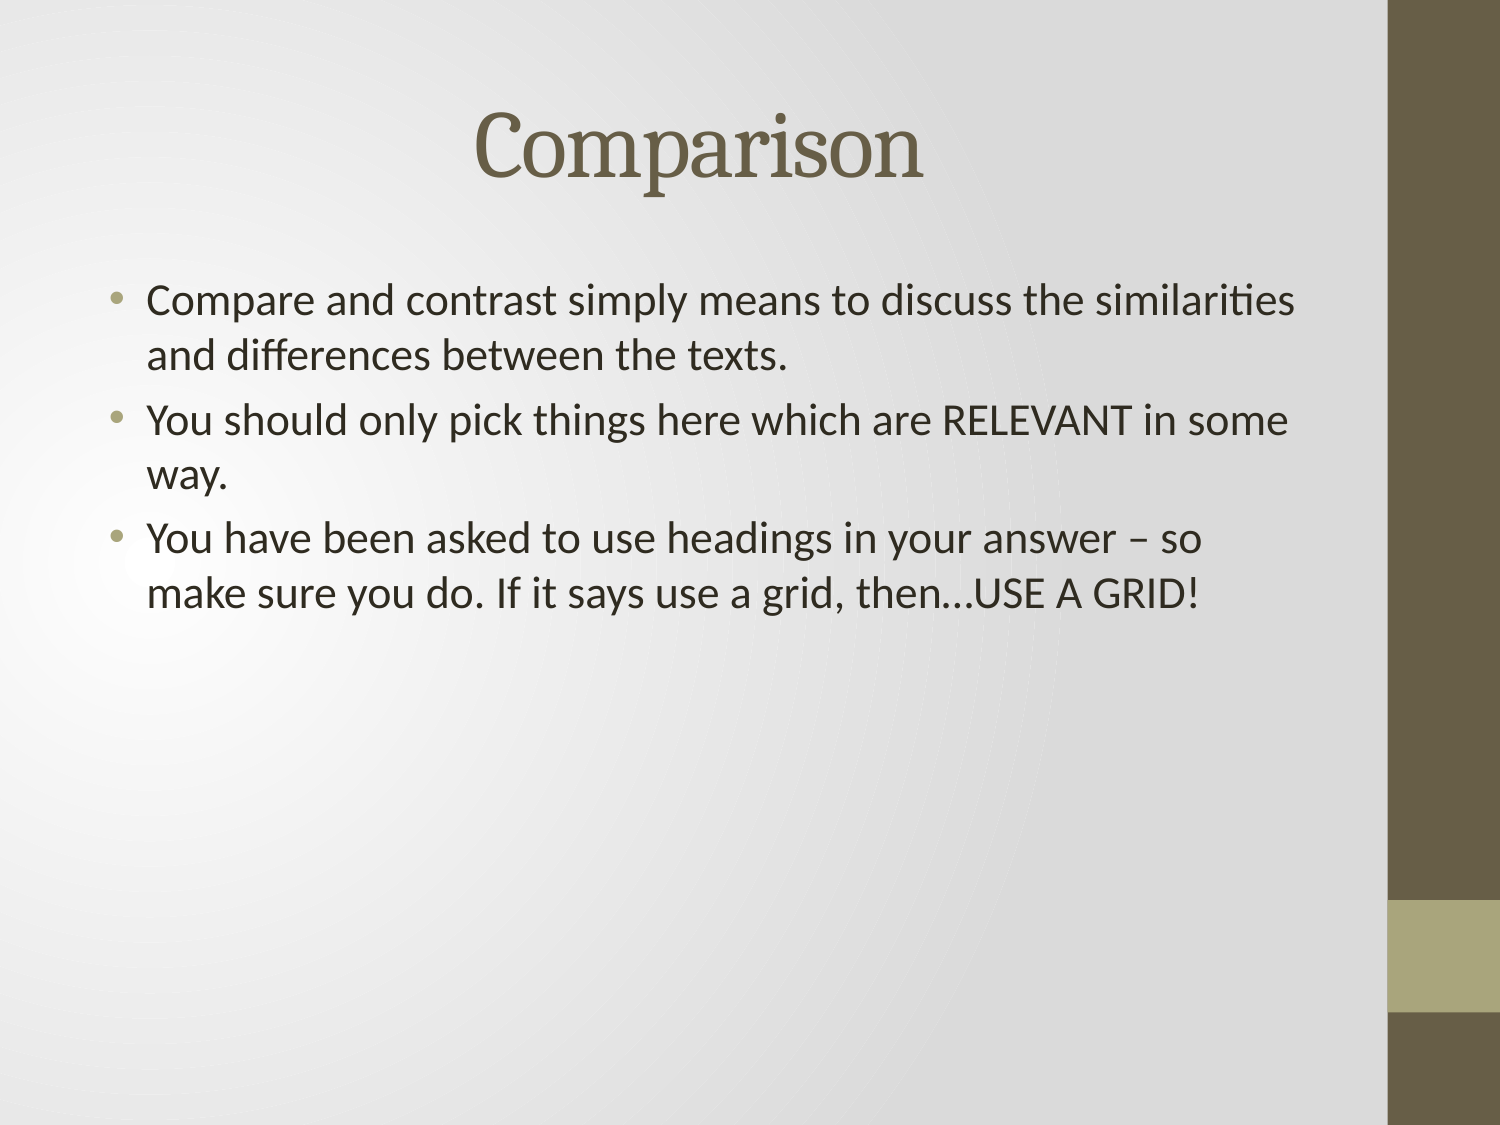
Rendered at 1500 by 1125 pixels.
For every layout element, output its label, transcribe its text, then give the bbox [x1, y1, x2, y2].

list Compare and contrast simply means to discuss the similarities and differences between the texts. You should only pick things here which are RELEVANT in some way. You have been asked to use headings in your answer – so make sure you do. If it says use a grid, then…USE A GRID! [75, 262, 1325, 1050]
title Comparison [75, 45, 1325, 233]
